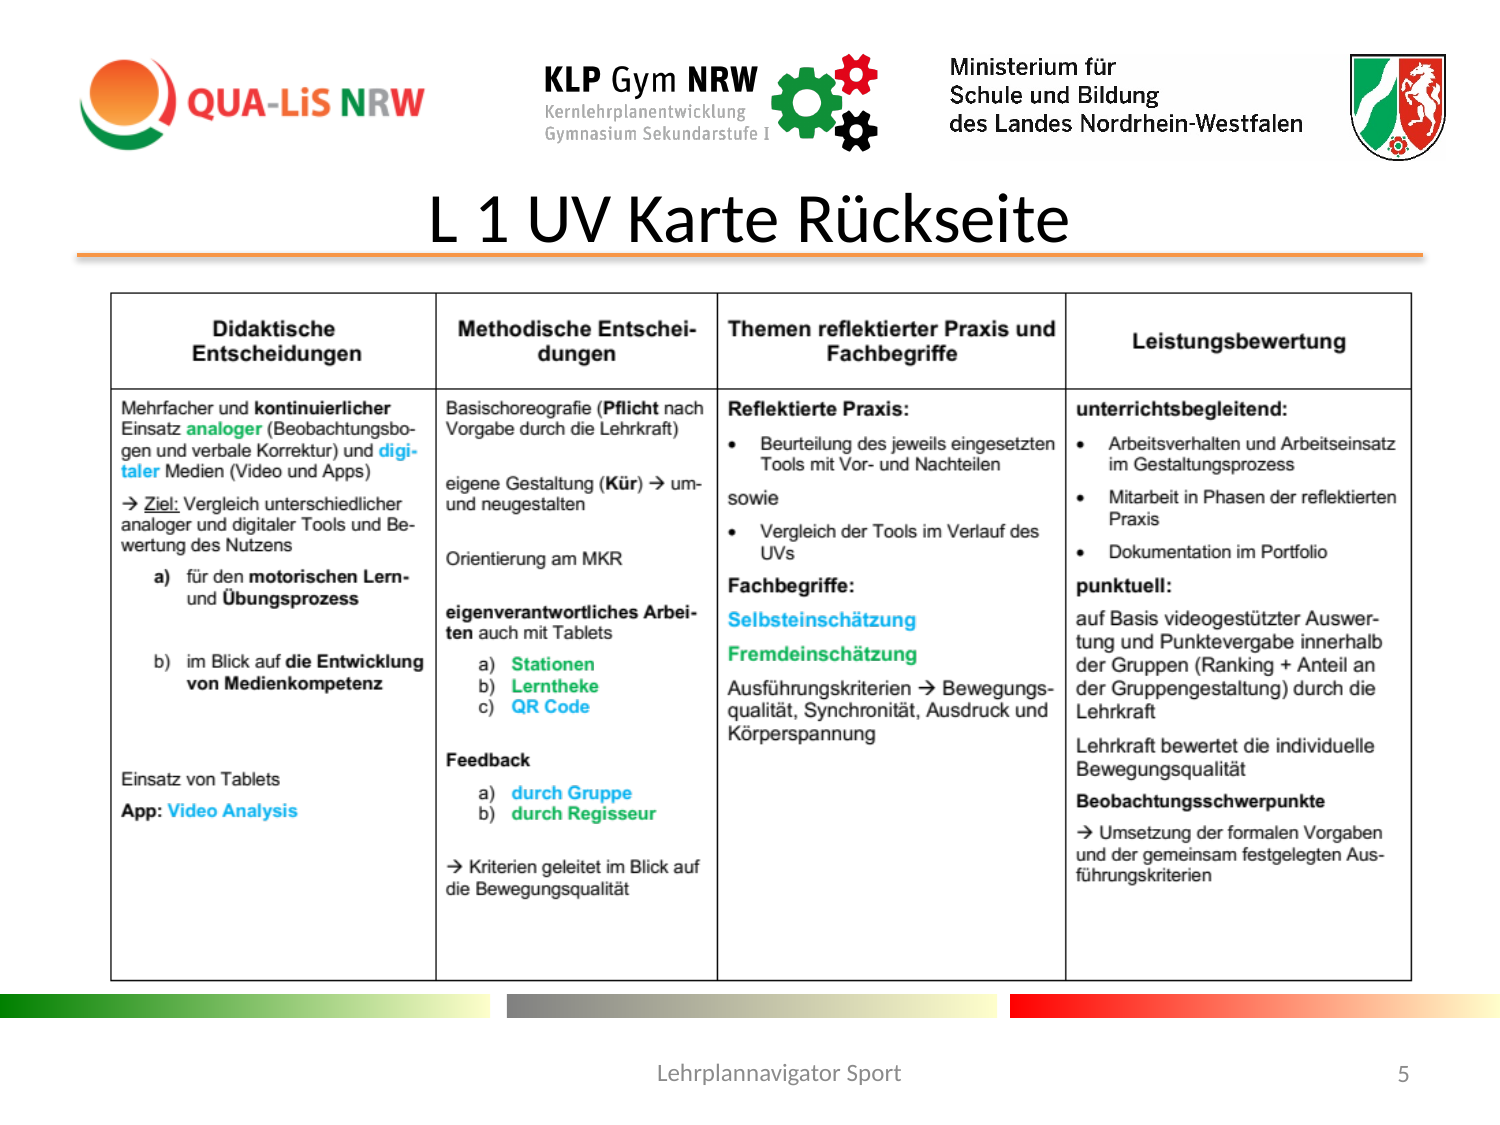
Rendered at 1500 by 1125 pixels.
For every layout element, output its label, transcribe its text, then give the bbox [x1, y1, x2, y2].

slide_number 5 [1328, 1042, 1425, 1103]
picture [77, 52, 431, 154]
title L 1 UV Karte Rückseite [75, 184, 1425, 244]
picture [98, 274, 1426, 987]
footer Lehrplannavigator Sport [561, 1017, 999, 1125]
picture [501, 28, 908, 183]
picture [950, 54, 1446, 161]
